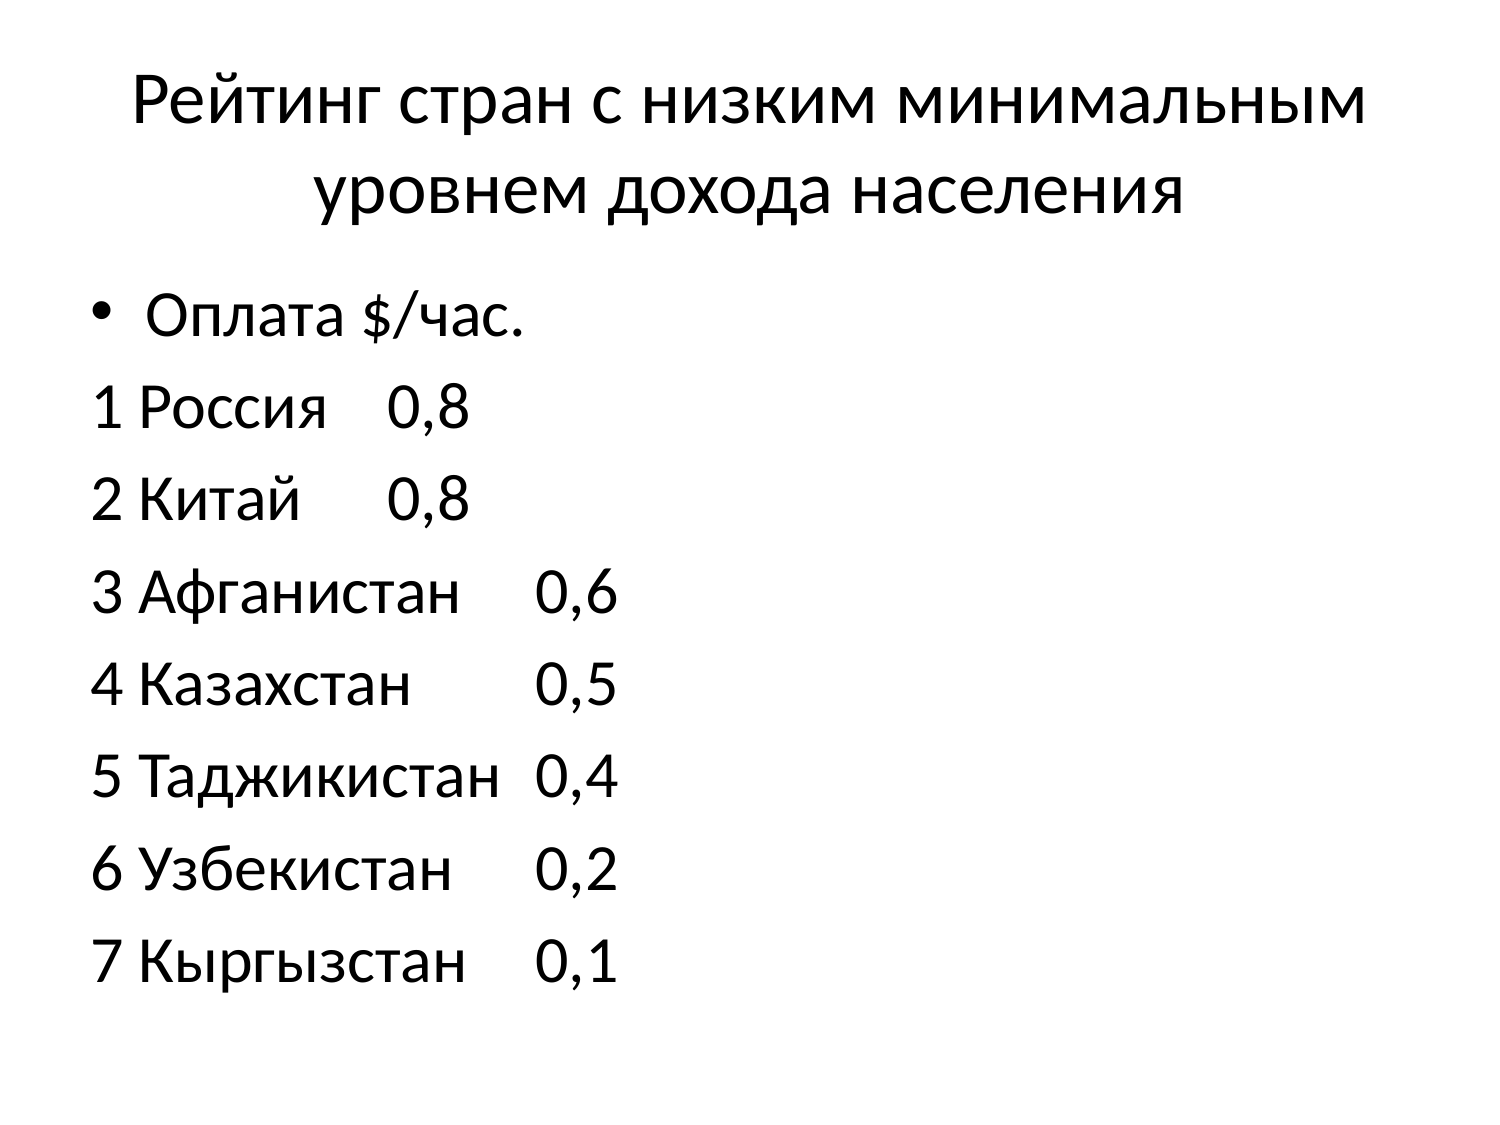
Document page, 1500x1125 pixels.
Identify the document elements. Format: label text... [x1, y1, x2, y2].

title Рейтинг стран с низким минимальным уровнем дохода населения [75, 45, 1425, 233]
list Оплата $/час. 1 Россия 0,8 2 Китай 0,8 3 Афганистан 0,6 4 Казахстан 0,5 5 Таджикистан 0,4 6 Узбекистан 0,2 7 Кыргызстан 0,1 [75, 262, 1425, 1005]
